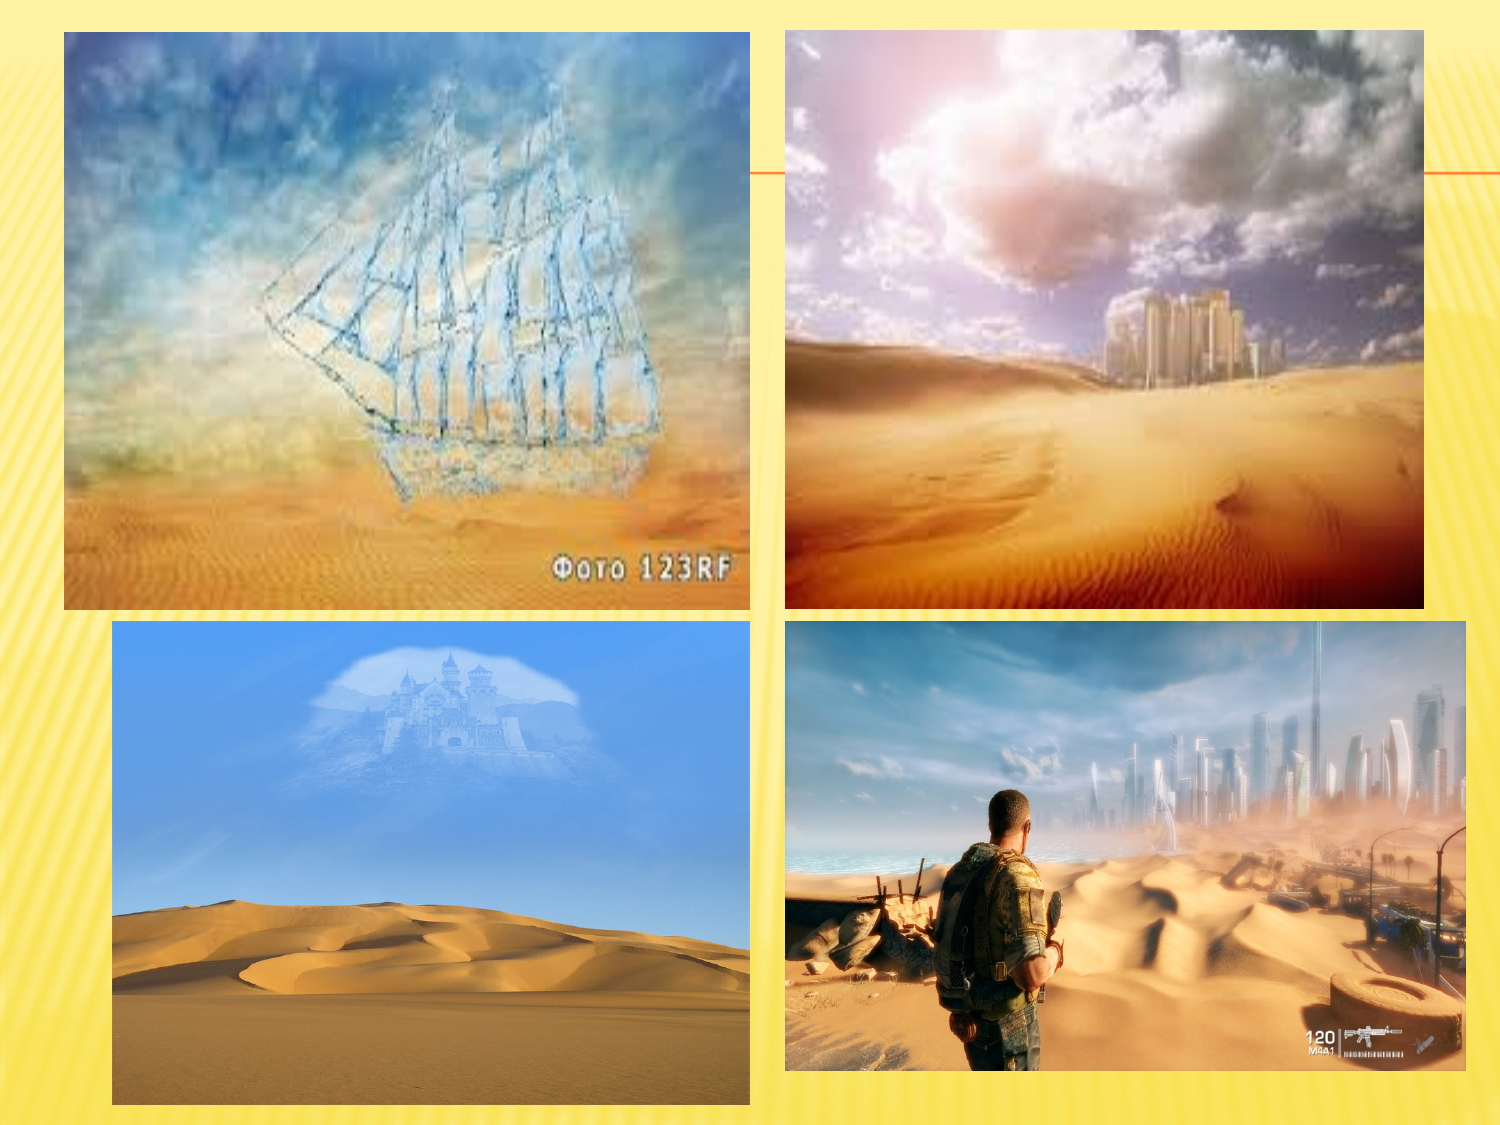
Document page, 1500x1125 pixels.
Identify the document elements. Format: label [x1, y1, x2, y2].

picture [785, 30, 1424, 609]
picture [111, 621, 751, 1106]
picture [785, 621, 1466, 1071]
picture [64, 31, 751, 610]
